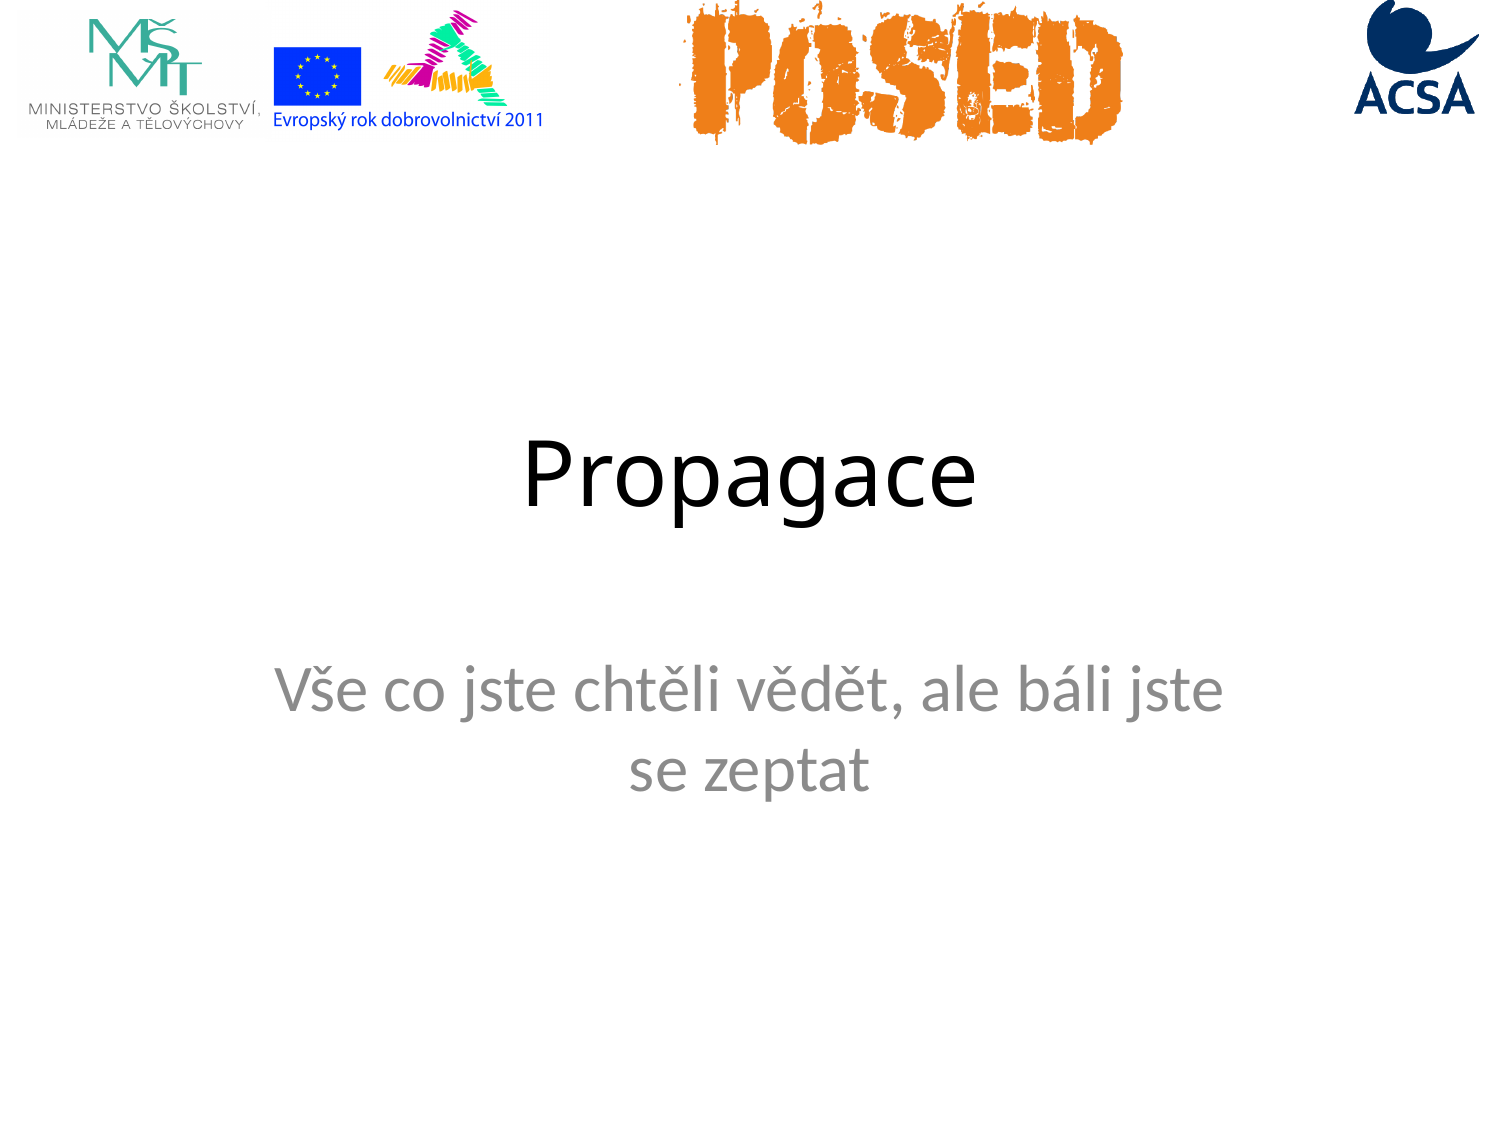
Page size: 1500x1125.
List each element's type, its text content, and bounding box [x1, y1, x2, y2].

subtitle Vše co jste chtěli vědět, ale báli jste se zeptat [225, 637, 1275, 925]
picture [17, 0, 550, 142]
picture [679, 0, 1123, 145]
picture [1354, 0, 1479, 114]
title Propagace [112, 349, 1388, 591]
